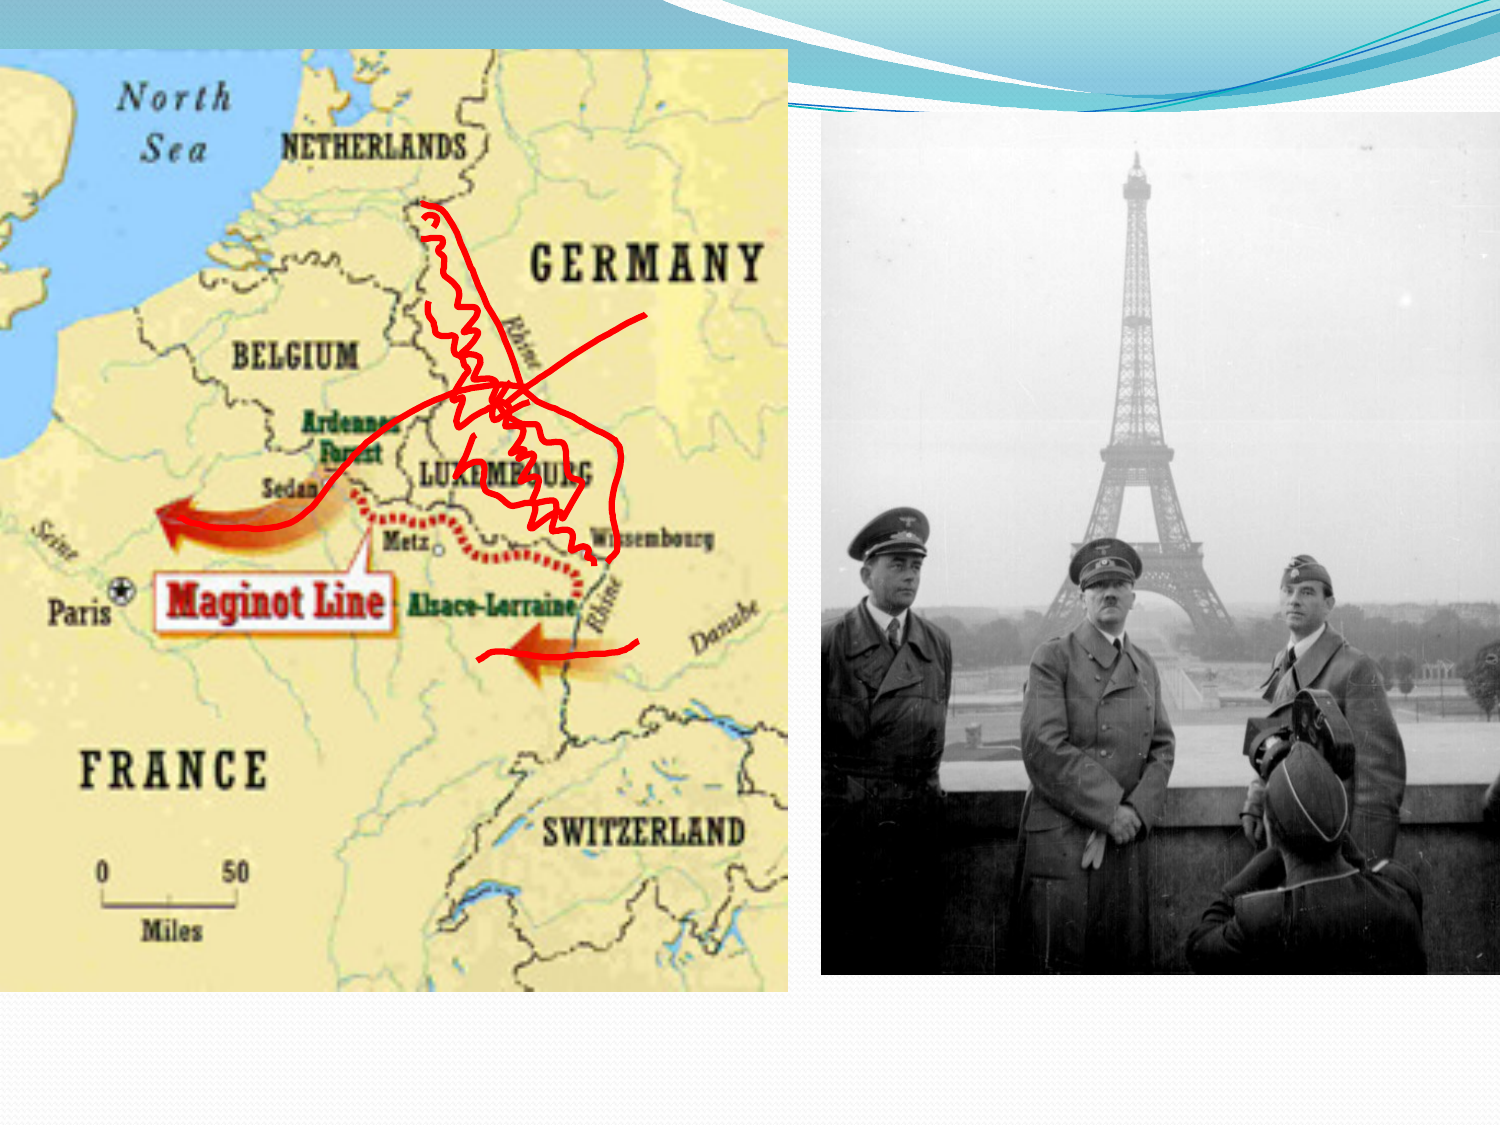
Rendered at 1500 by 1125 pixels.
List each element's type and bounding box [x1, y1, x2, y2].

picture [821, 112, 1500, 976]
picture [0, 49, 788, 992]
